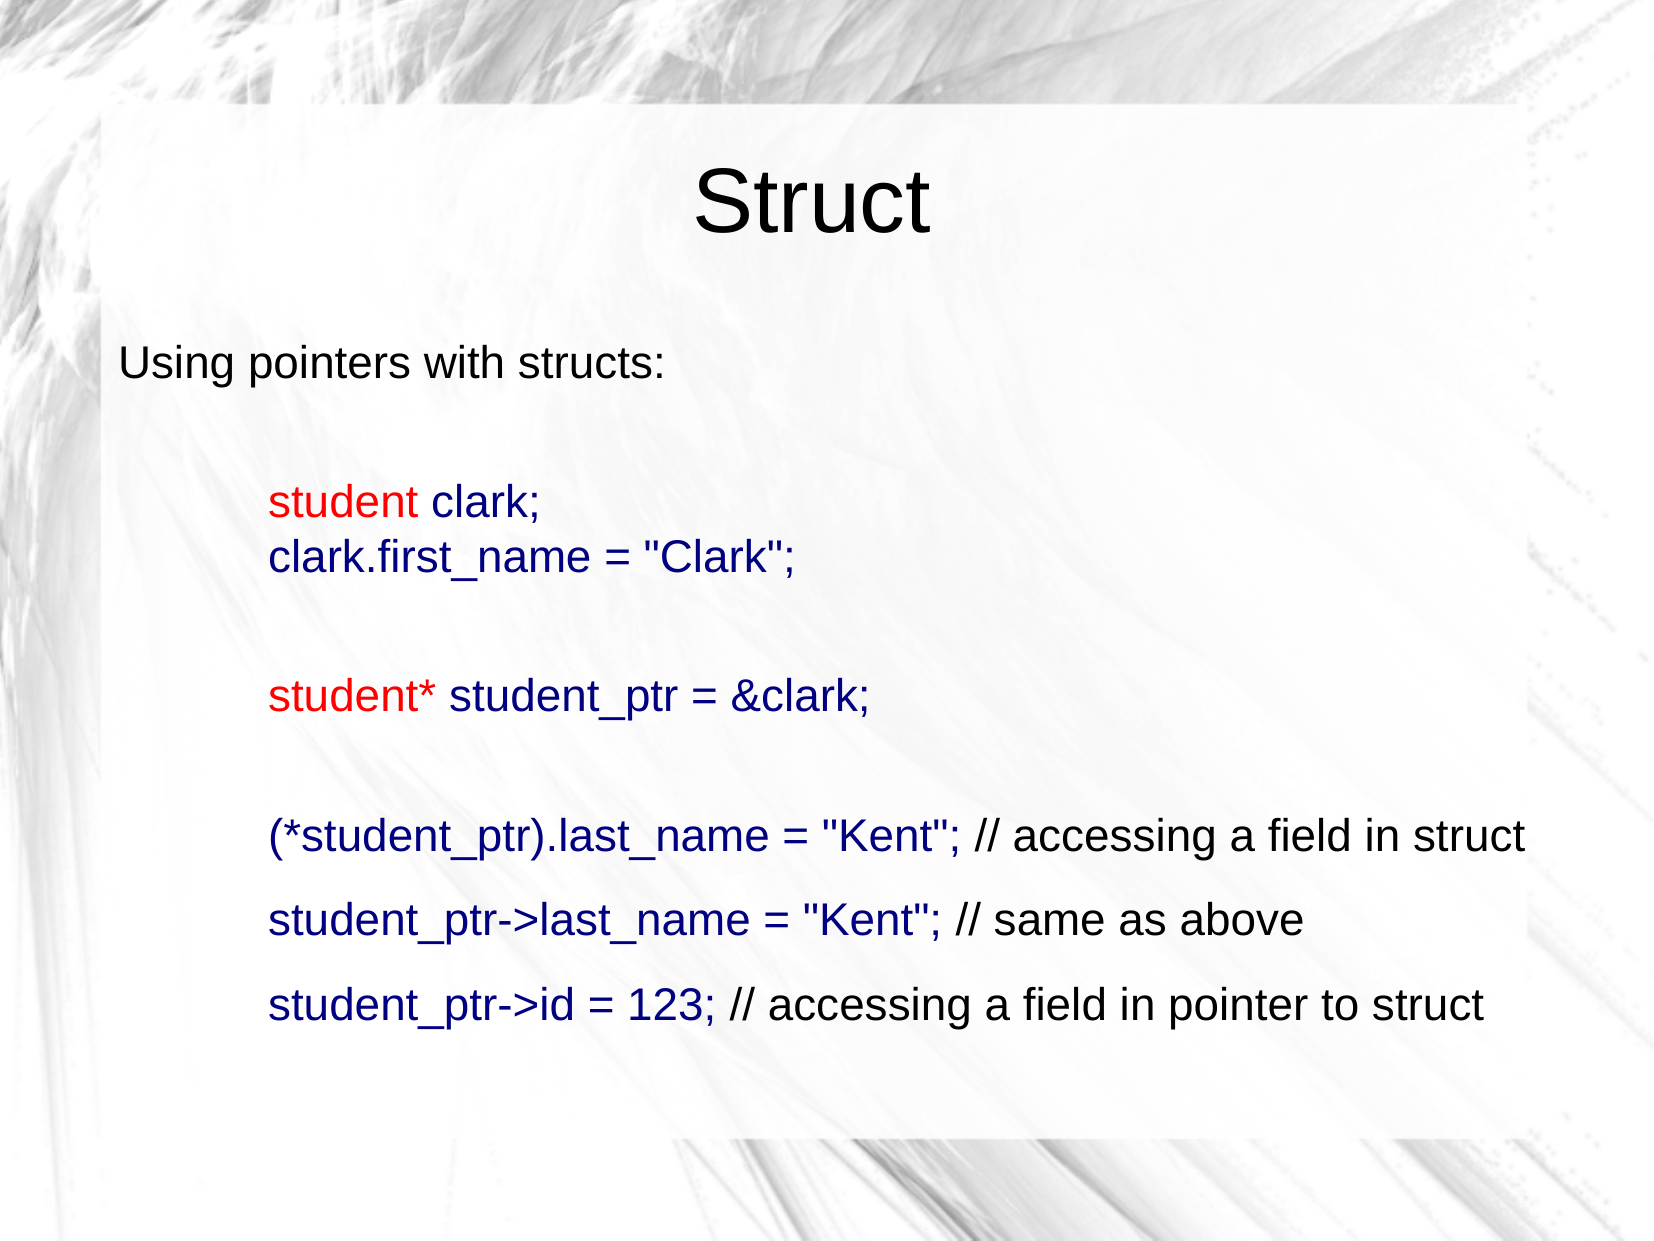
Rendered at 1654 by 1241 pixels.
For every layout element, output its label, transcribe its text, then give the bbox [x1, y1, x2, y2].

title Struct [118, 93, 1506, 299]
list Using pointers with structs: student clark; clark.first_name = "Clark"; student* student_ptr = &clark; (*student_ptr).last_name = "Kent"; // accessing a field in struct student_ptr->last_name = "Kent"; // same as above student_ptr->id = 123; // accessing a field in pointer to struct [118, 332, 1571, 1121]
picture [0, 0, 1654, 1241]
